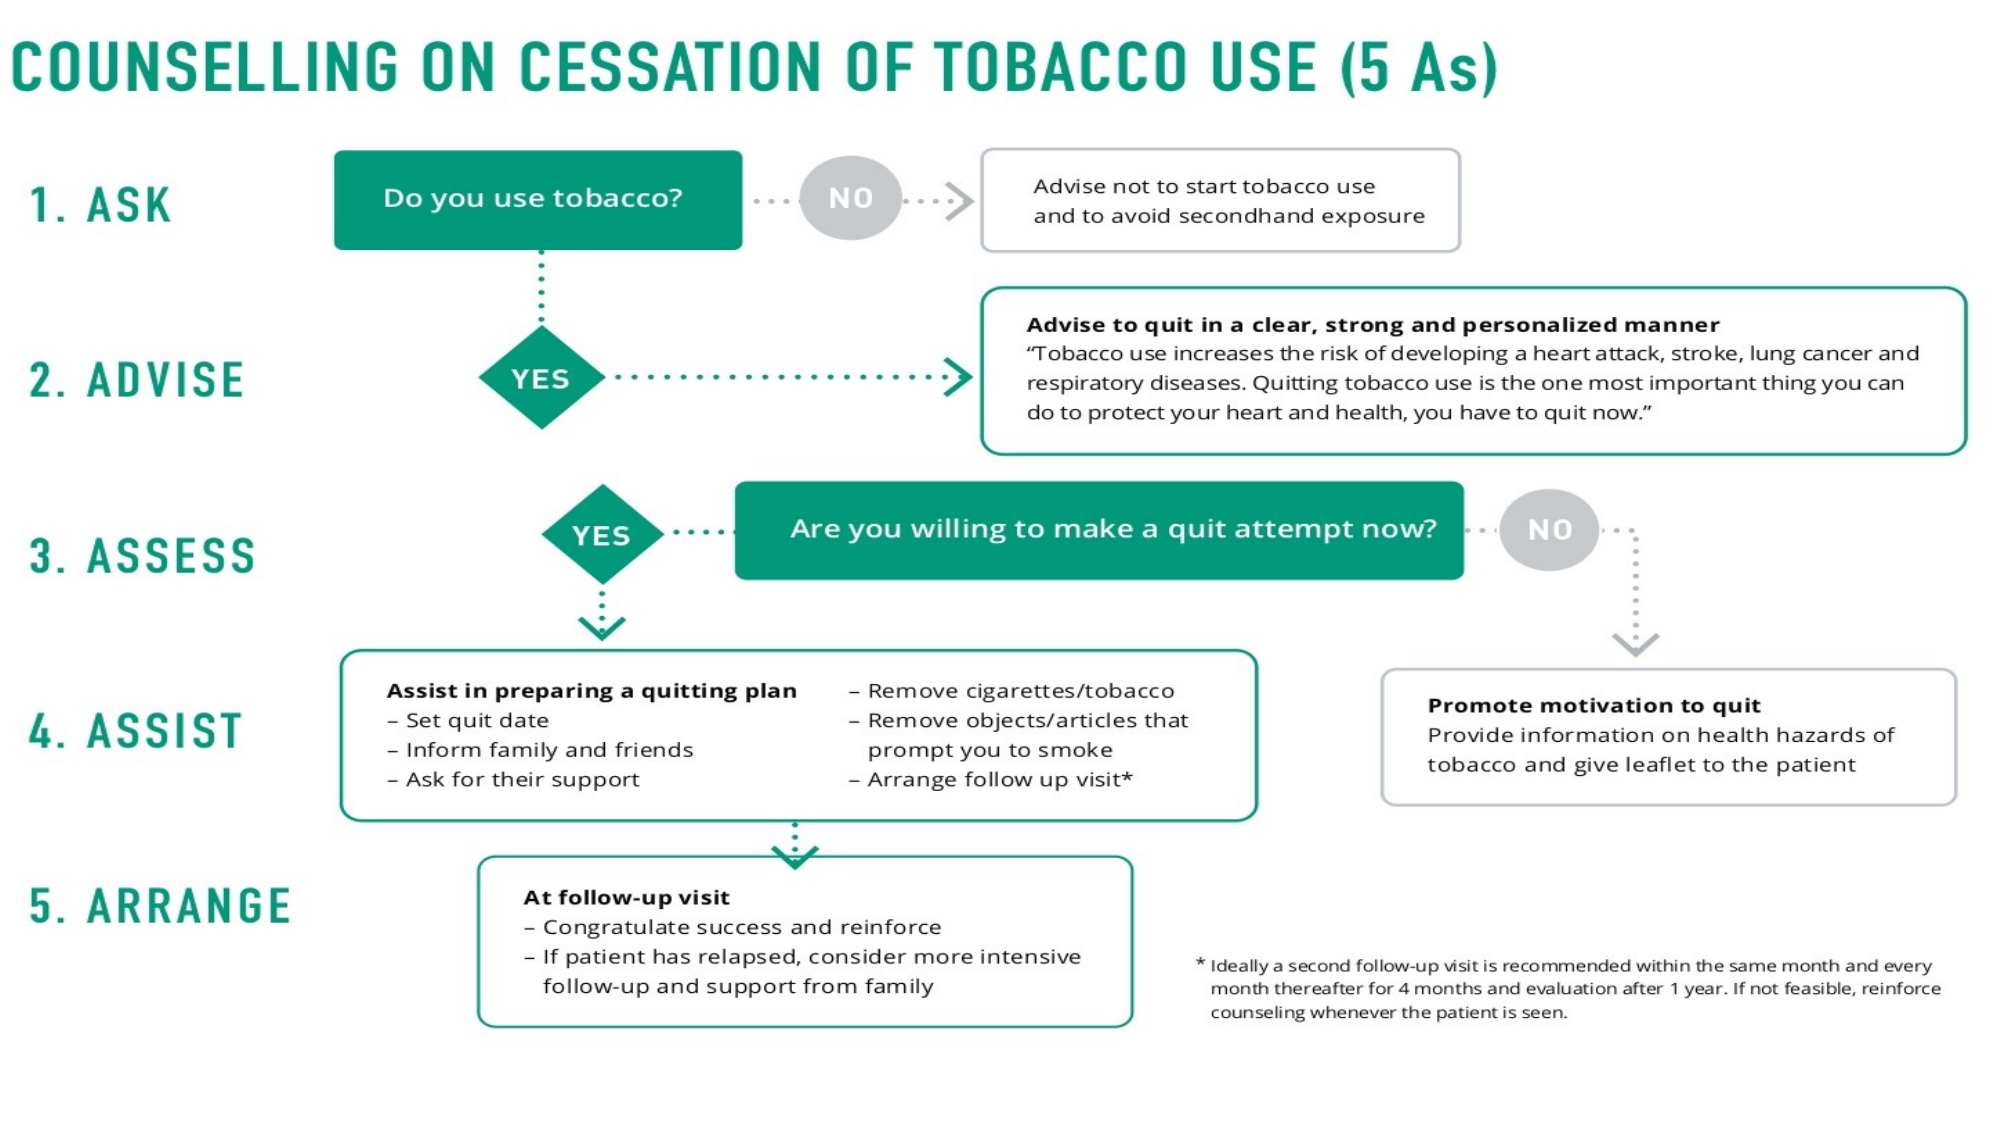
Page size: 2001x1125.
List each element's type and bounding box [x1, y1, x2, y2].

list [0, 0, 2000, 1125]
